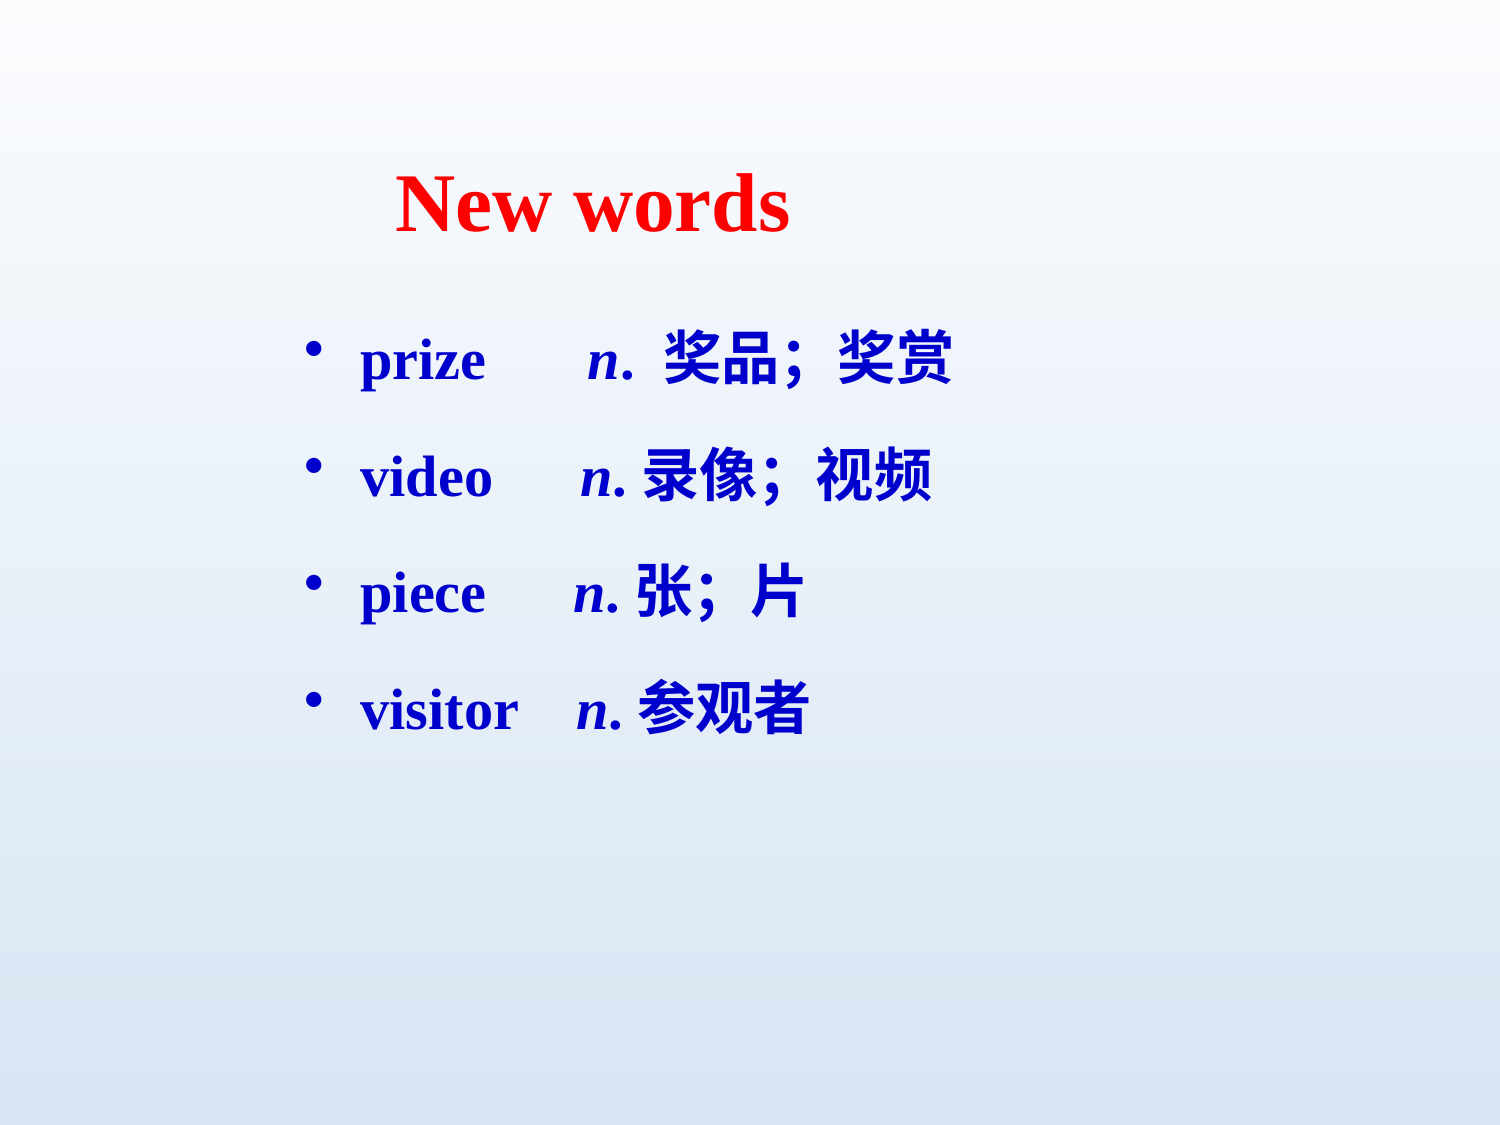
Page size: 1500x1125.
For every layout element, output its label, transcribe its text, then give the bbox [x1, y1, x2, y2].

text_box New words [380, 141, 854, 256]
list prize n. 奖品；奖赏 video n.录像；视频 piece n.张；片 visitor n.参观者 [289, 278, 1223, 811]
